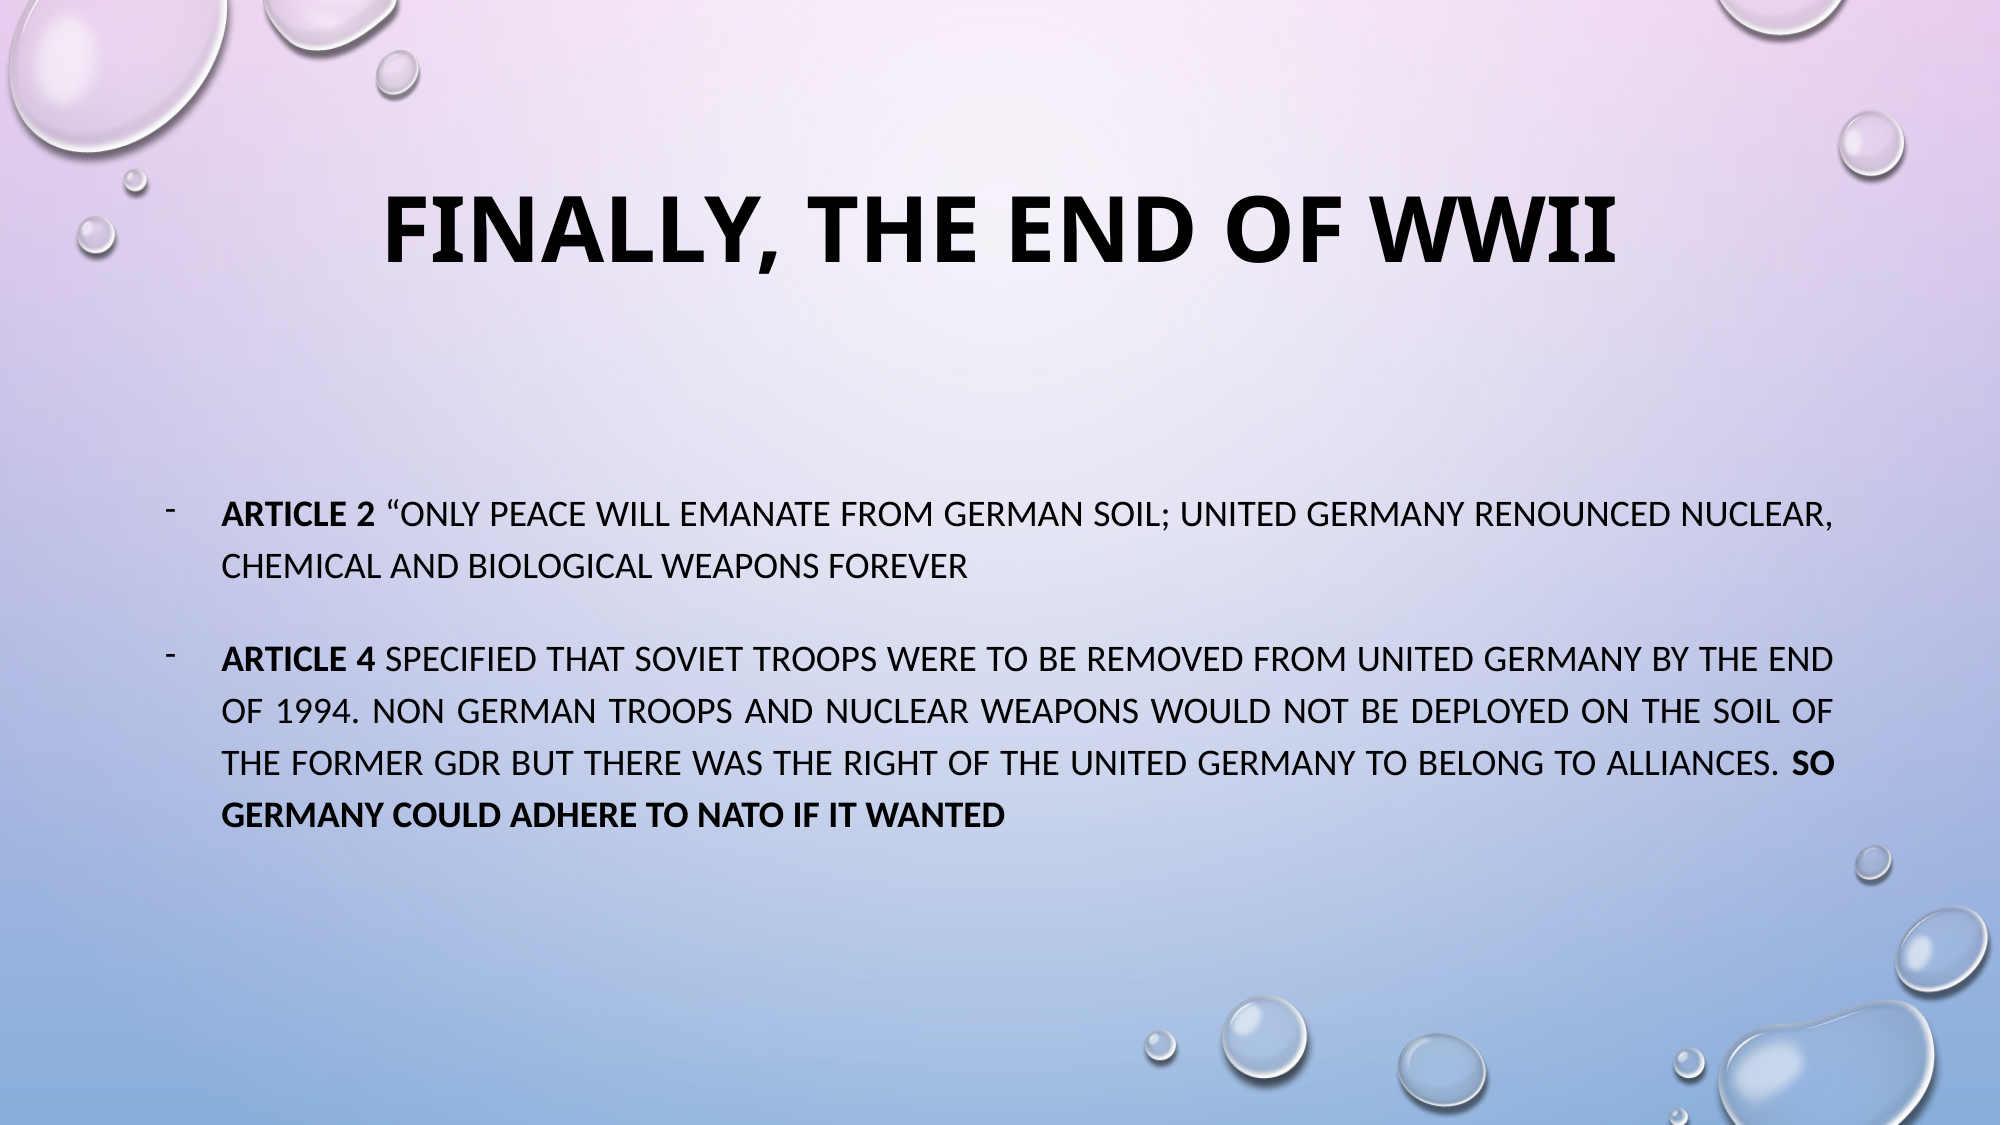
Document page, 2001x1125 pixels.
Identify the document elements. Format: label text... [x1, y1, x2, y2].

list Article 2 “only peace will emanate from German soil; united Germany renounced nuclear, chemical and biological weapons forever Article 4 specified that Soviet troops were to be removed from united Germany by the end of 1994. Non German troops and nuclear weapons would not be deployed on the soil of the former GDR but there was the right of the united Germany to belong to alliances. So Germany COULD ADHERE TO NATO IF IT WANTED [149, 388, 1850, 950]
title FINALLY, THE END OF WWII [149, 101, 1851, 364]
picture [0, 0, 2000, 1125]
